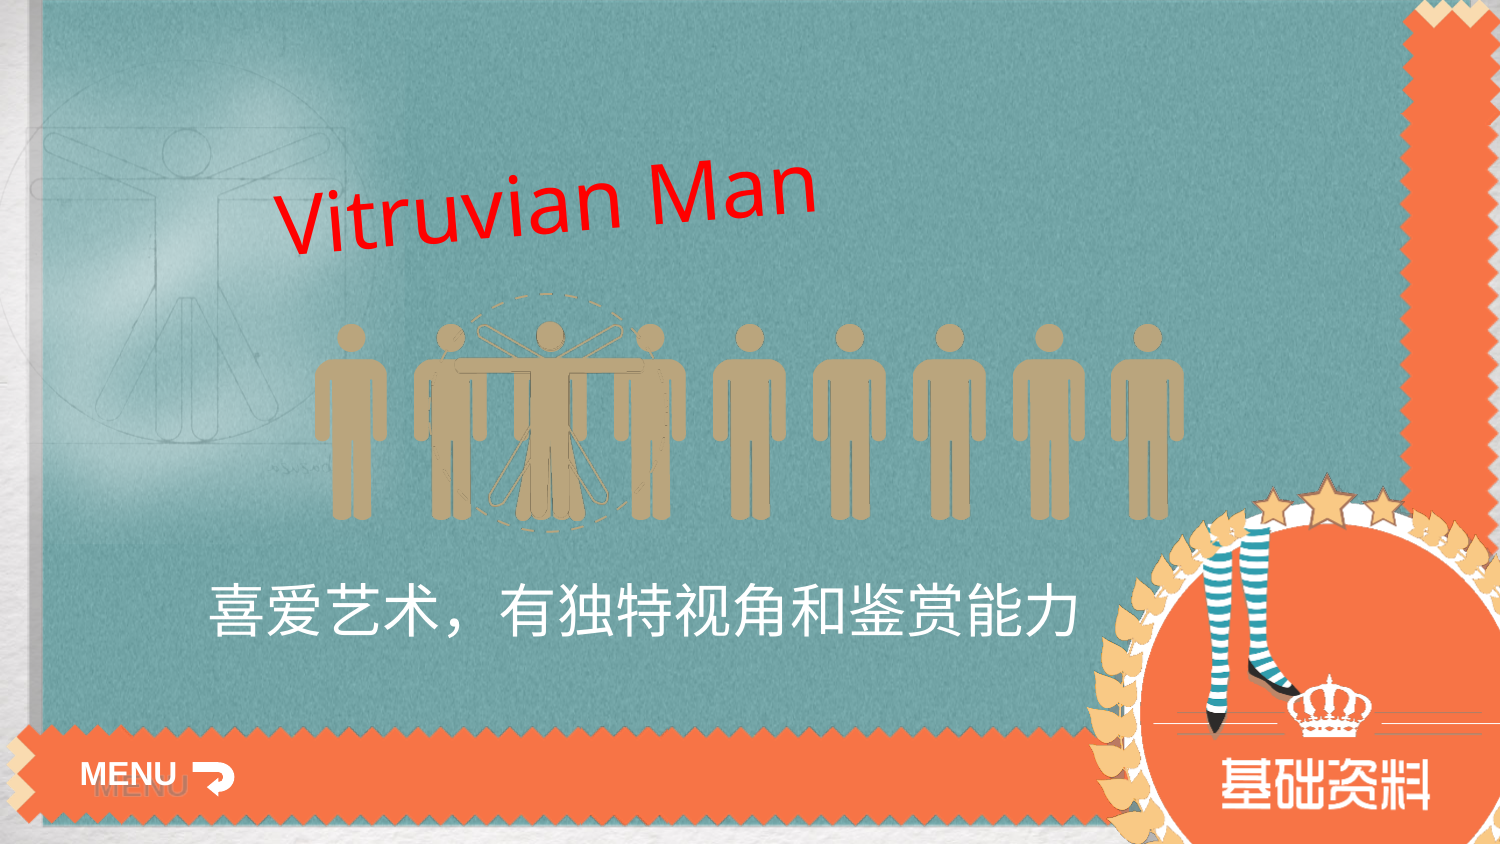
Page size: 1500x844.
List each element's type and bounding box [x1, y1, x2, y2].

text_box [64, 744, 235, 800]
text_box [0, 708, 1068, 844]
picture [0, 0, 1500, 844]
